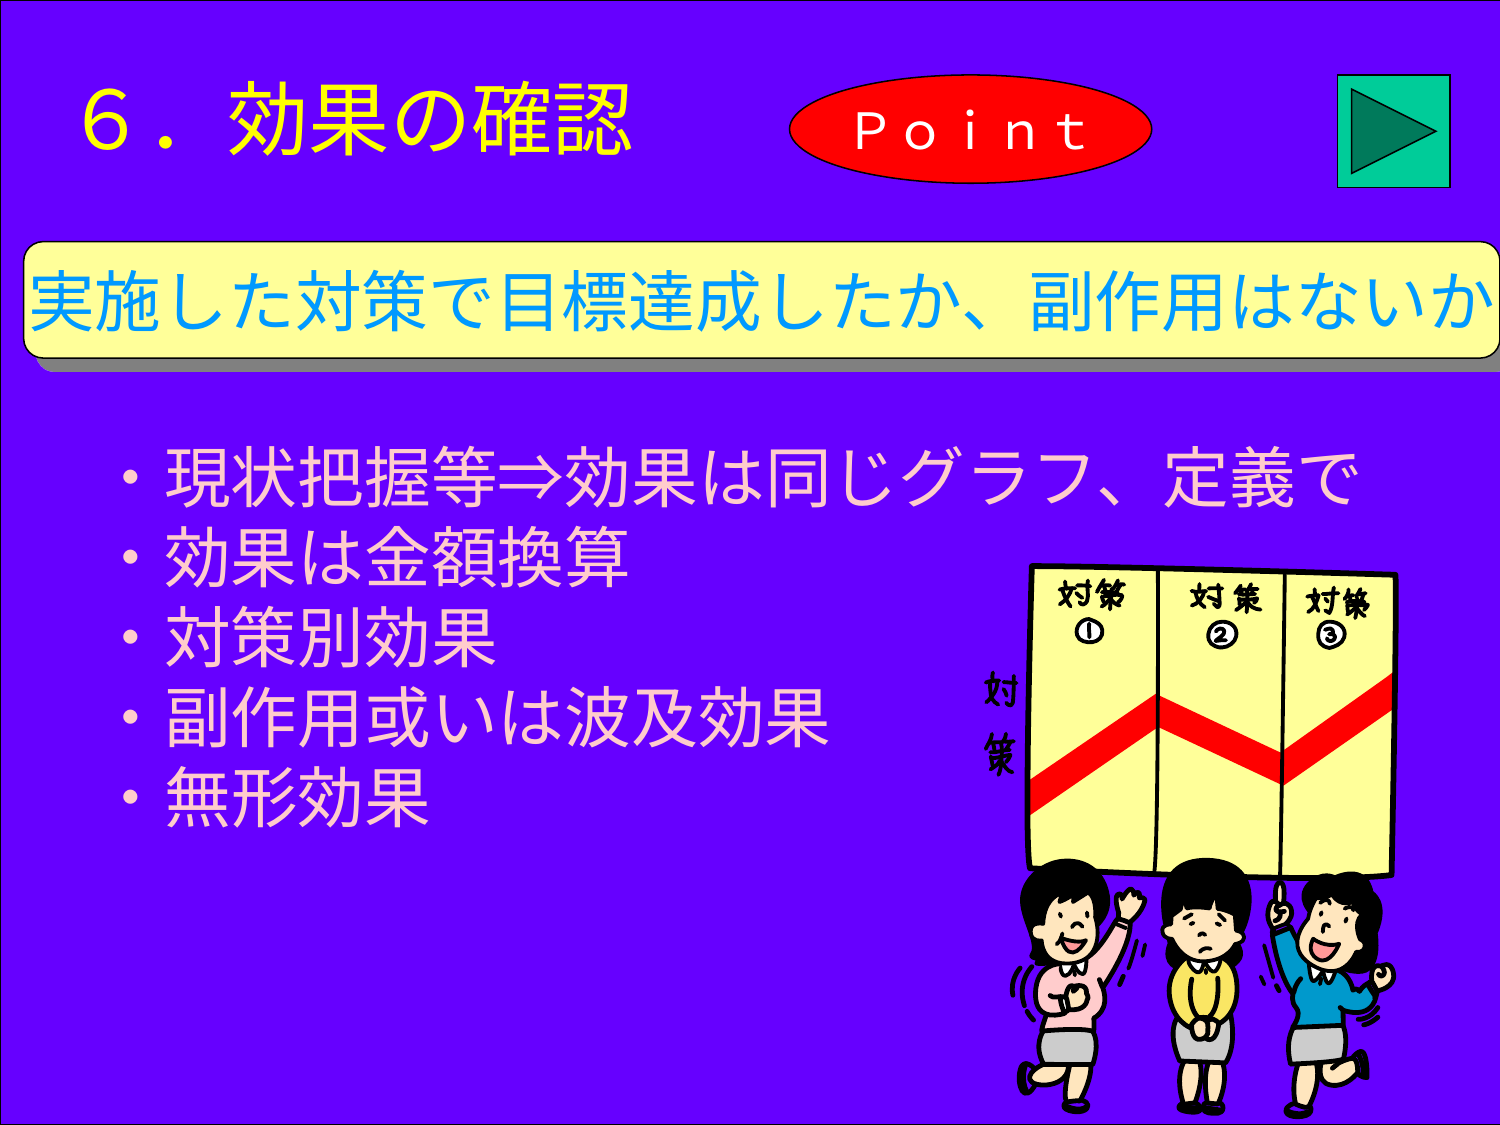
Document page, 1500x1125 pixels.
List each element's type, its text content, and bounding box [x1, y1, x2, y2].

text_box 実施した対策で目標達成したか、副作用はないか [23, 241, 1500, 359]
picture [982, 562, 1401, 1123]
text_box ・現状把握等⇒効果は同じグラフ、定義で ・効果は金額換算 ・対策別効果 ・副作用或いは波及効果 ・無形効果 [82, 428, 1452, 923]
text_box [1337, 75, 1450, 188]
title ６．効果の確認 [50, 72, 1118, 163]
text_box Ｐｏｉｎｔ [789, 74, 1152, 184]
text_box [0, 0, 1500, 1125]
